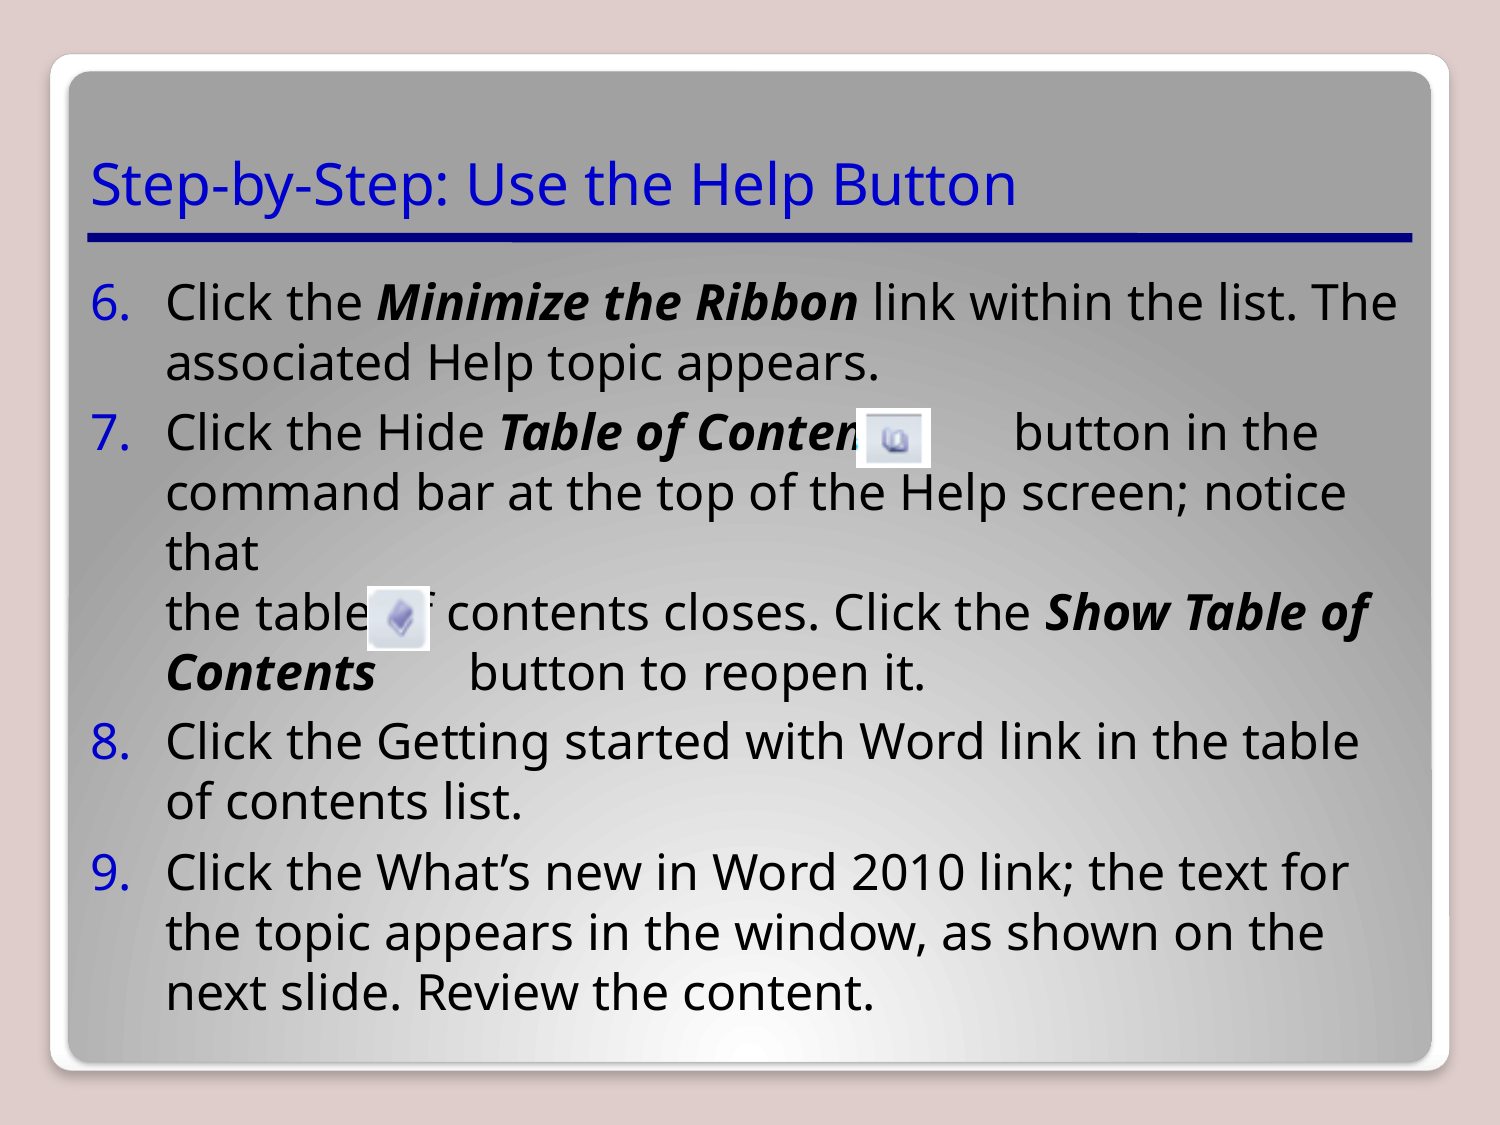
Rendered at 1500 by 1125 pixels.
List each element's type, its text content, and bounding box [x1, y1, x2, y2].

list Click the Minimize the Ribbon link within the list. The associated Help topic appears. Click the Hide Table of Contents button in the command bar at the top of the Help screen; notice that the table of contents closes. Click the Show Table of Contents button to reopen it. Click the Getting started with Word link in the table of contents list. Click the What’s new in Word 2010 link; the text for the topic appears in the window, as shown on the next slide. Review the content. [74, 262, 1426, 1063]
picture [856, 408, 931, 469]
title Step-by-Step: Use the Help Button [74, 74, 1426, 226]
picture [366, 585, 430, 651]
